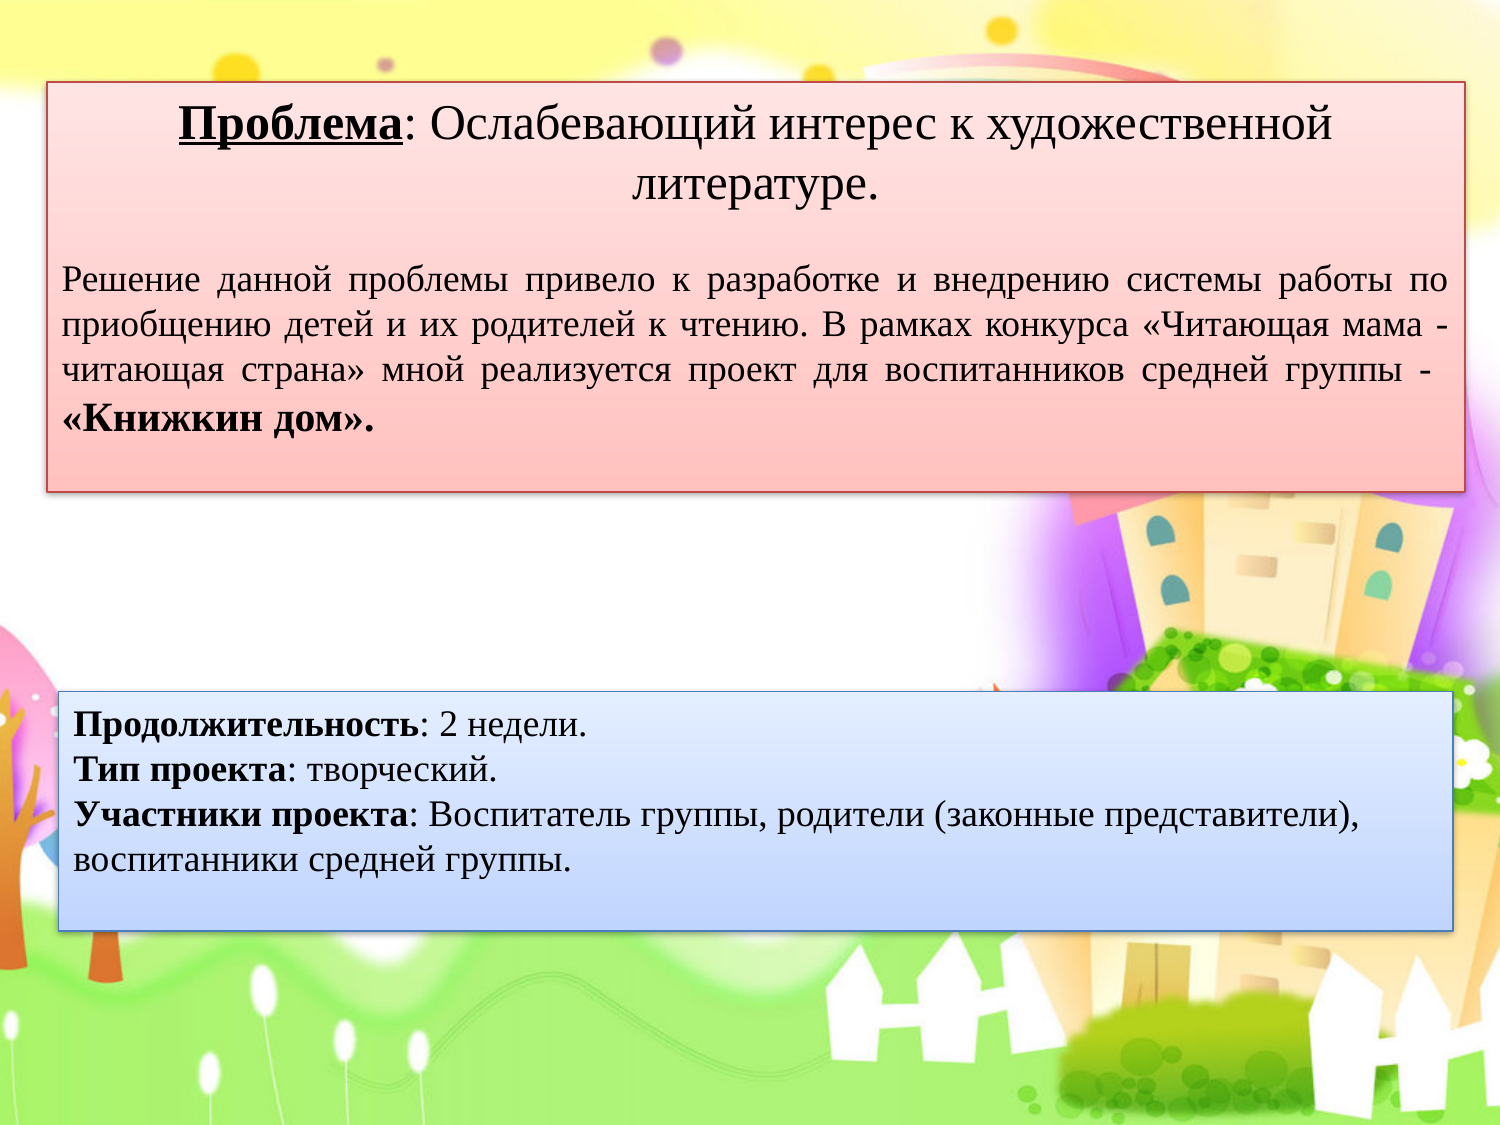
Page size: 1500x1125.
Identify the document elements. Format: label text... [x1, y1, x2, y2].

picture [0, 0, 1500, 1125]
text_box Продолжительность: 2 недели. Тип проекта: творческий. Участники проекта: Воспитатель группы, родители (законные представители), воспитанники средней группы. [58, 691, 1454, 932]
text_box Проблема: Ослабевающий интерес к художественной литературе. Решение данной проблемы привело к разработке и внедрению системы работы по приобщению детей и их родителей к чтению. В рамках конкурса «Читающая мама - читающая страна» мной реализуется проект для воспитанников средней группы - «Книжкин дом». [46, 81, 1466, 493]
